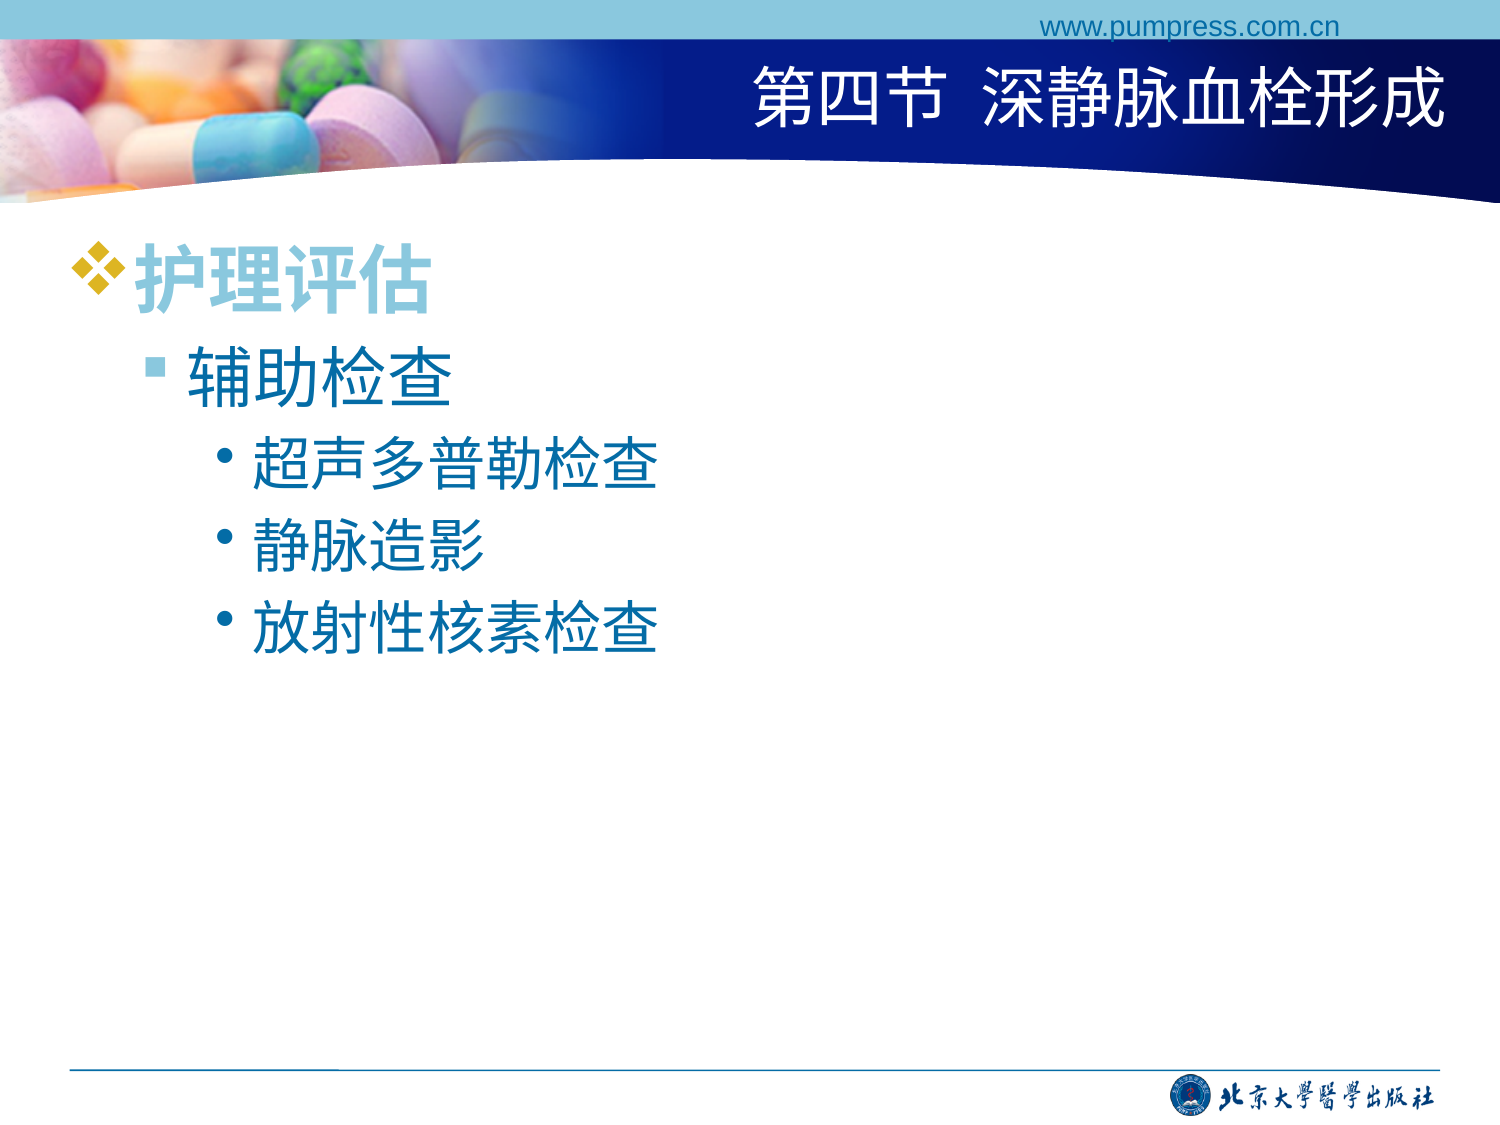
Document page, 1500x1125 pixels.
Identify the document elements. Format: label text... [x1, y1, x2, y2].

list 护理评估 辅助检查 超声多普勒检查 静脉造影 放射性核素检查 [49, 224, 1463, 1026]
picture [0, 40, 1500, 203]
picture [1170, 1074, 1436, 1118]
slide_number www.pumpress.com.cn [1025, 0, 1463, 38]
title 第四节 深静脉血栓形成 [137, 49, 1463, 143]
